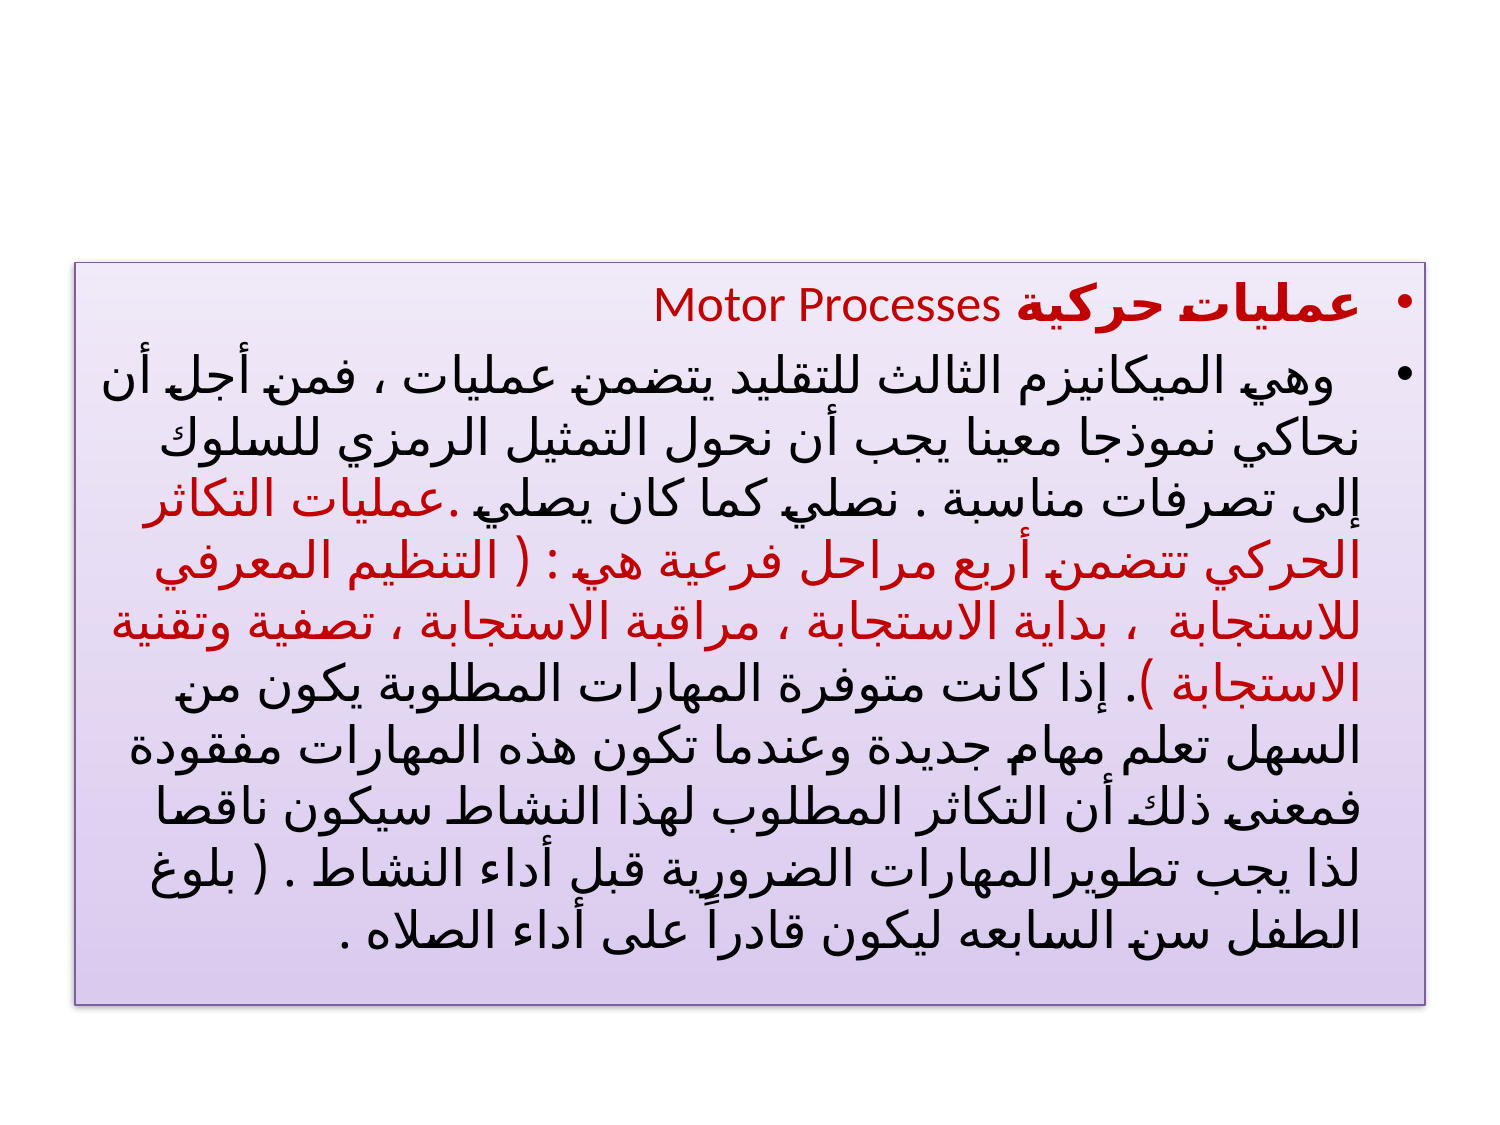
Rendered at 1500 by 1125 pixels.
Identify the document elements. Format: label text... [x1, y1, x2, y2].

list عمليات حركية Motor Processes وهي الميكانيزم الثالث للتقليد يتضمن عمليات ، فمن أجل أن نحاكي نموذجا معينا يجب أن نحول التمثيل الرمزي للسلوك إلى تصرفات مناسبة . نصلي كما كان يصلي .عمليات التكاثر الحركي تتضمن أربع مراحل فرعية هي : ( التنظيم المعرفي للاستجابة ، بداية الاستجابة ، مراقبة الاستجابة ، تصفية وتقنية الاستجابة ). إذا كانت متوفرة المهارات المطلوبة يكون من السهل تعلم مهام جديدة وعندما تكون هذه المهارات مفقودة فمعنى ذلك أن التكاثر المطلوب لهذا النشاط سيكون ناقصا لذا يجب تطويرالمهارات الضرورية قبل أداء النشاط . ( بلوغ الطفل سن السابعه ليكون قادراً على أداء الصلاه . [74, 262, 1426, 1006]
